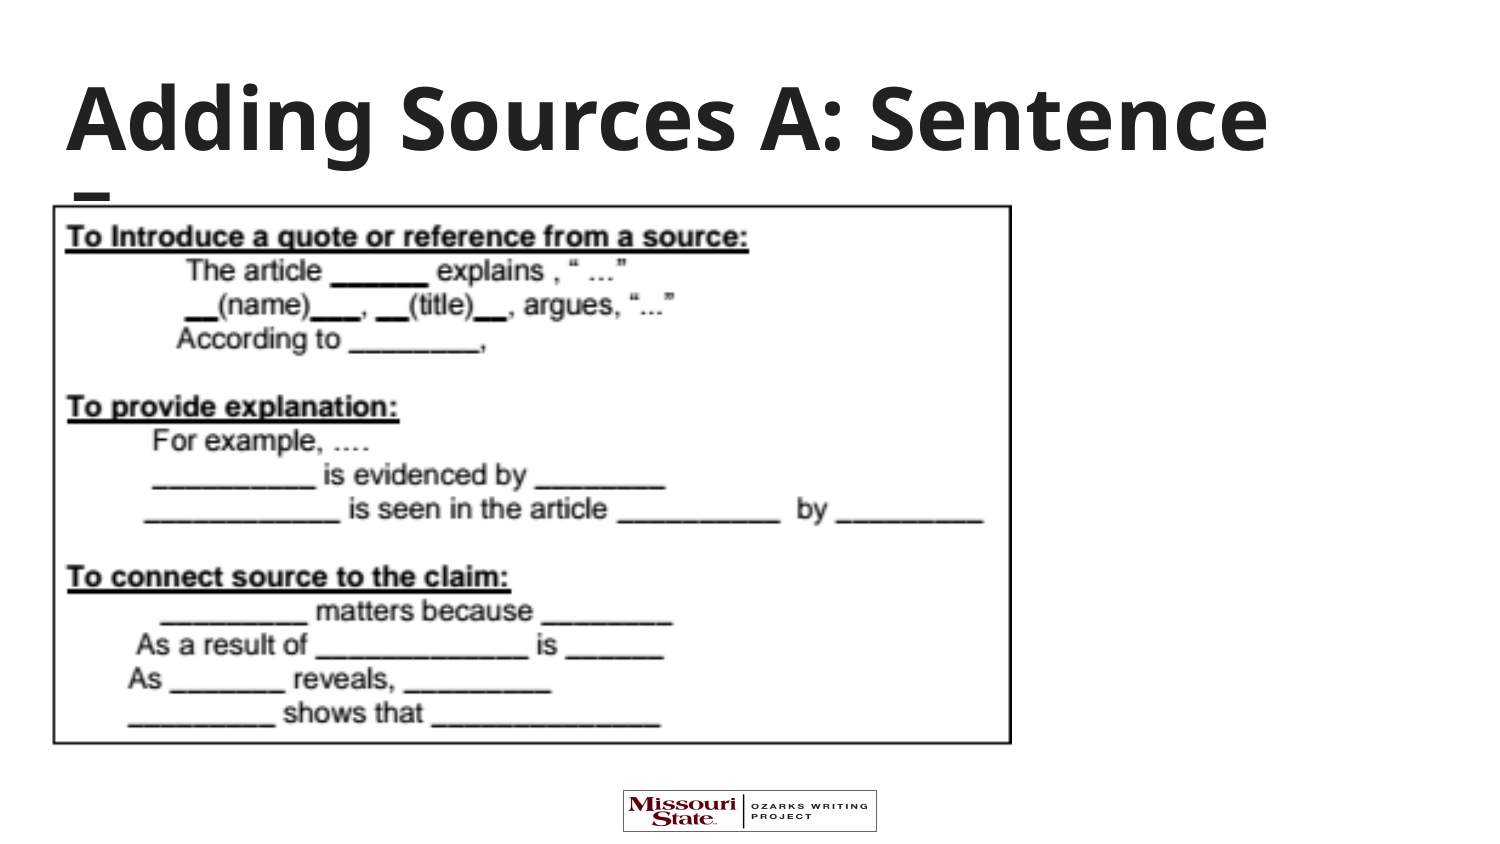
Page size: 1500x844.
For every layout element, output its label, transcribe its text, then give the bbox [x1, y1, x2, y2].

title Adding Sources A: Sentence Frames [51, 48, 1449, 180]
picture [624, 791, 876, 831]
picture [50, 201, 1012, 750]
